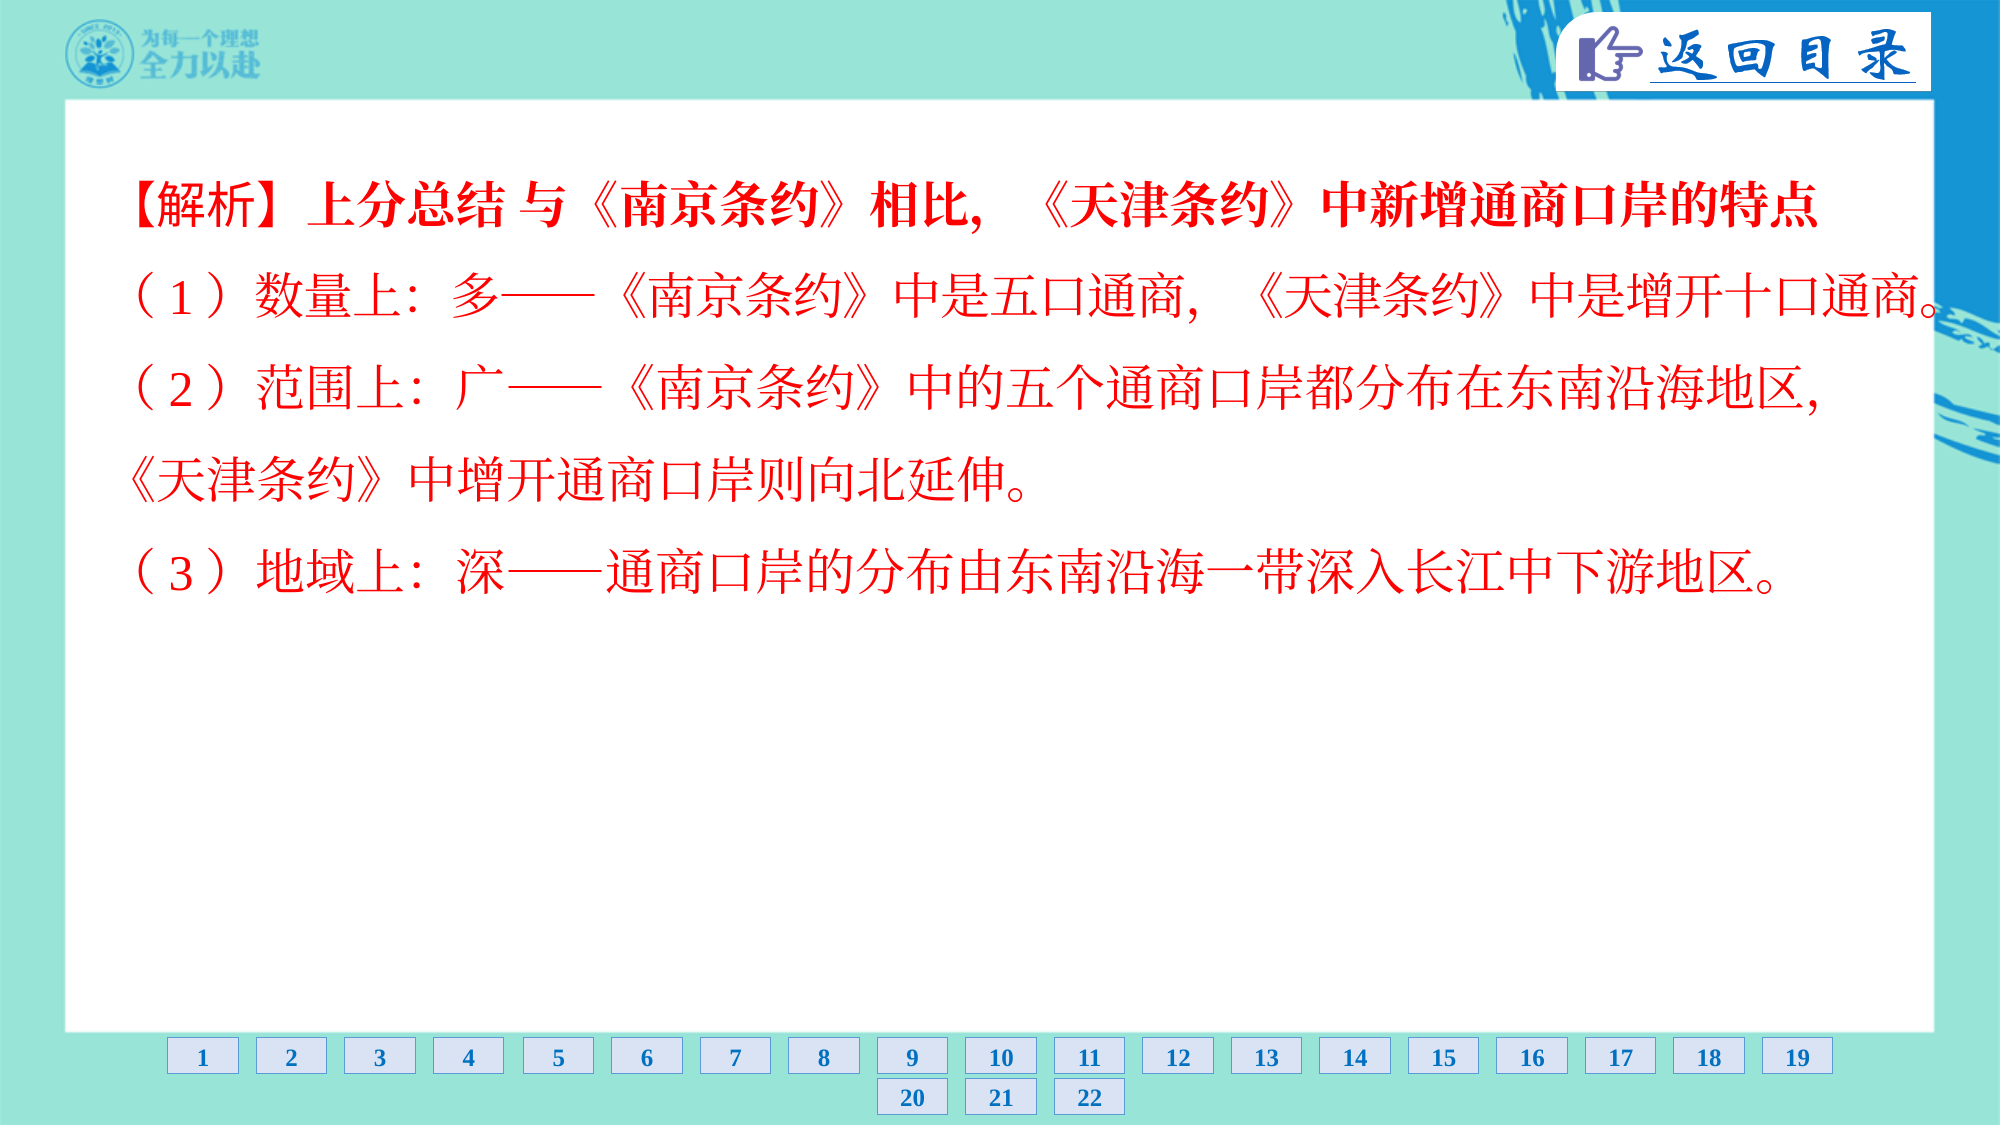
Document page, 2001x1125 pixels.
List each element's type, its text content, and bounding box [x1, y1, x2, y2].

picture [0, 0, 2000, 1125]
text_box 【解析】上分总结 与《南京条约》相比，《天津条约》中新增通商口岸的特点 （1）数量上：多——《南京条约》中是五口通商，《天津条约》中是增开十口通商。 （2）范围上：广——《南京条约》中的五个通商口岸都分布在东南沿海地区， 《天津条约》中增开通商口岸则向北延伸。 （3）地域上：深——通商口岸的分布由东南沿海一带深入长江中下游地区。 [106, 141, 1895, 601]
